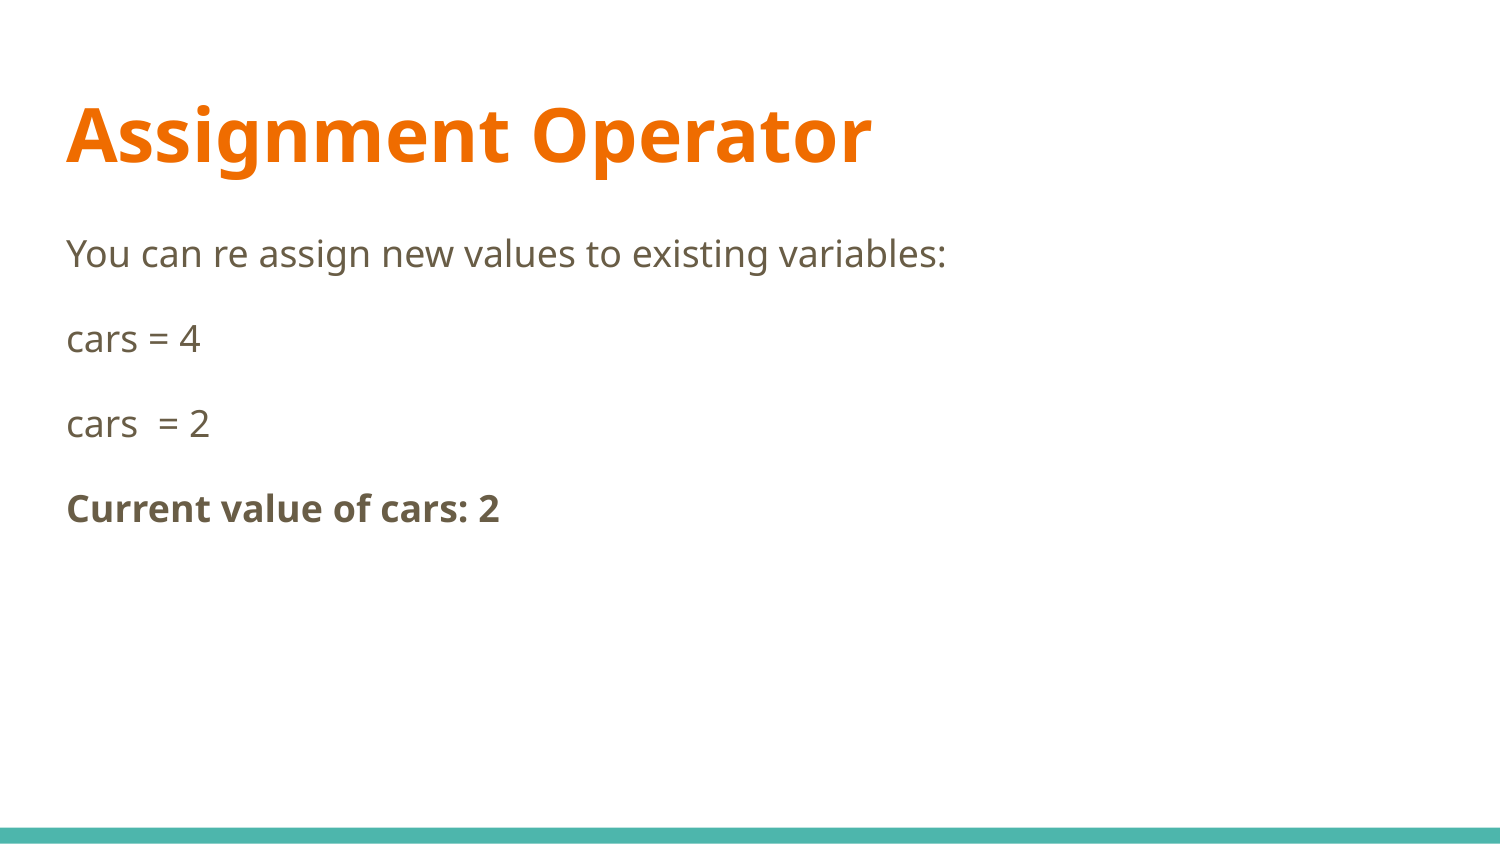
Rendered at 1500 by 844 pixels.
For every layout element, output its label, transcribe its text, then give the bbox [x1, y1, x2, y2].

title Assignment Operator [51, 72, 1449, 189]
list You can re assign new values to existing variables: cars = 4 cars = 2 Current value of cars: 2 [51, 207, 1449, 750]
